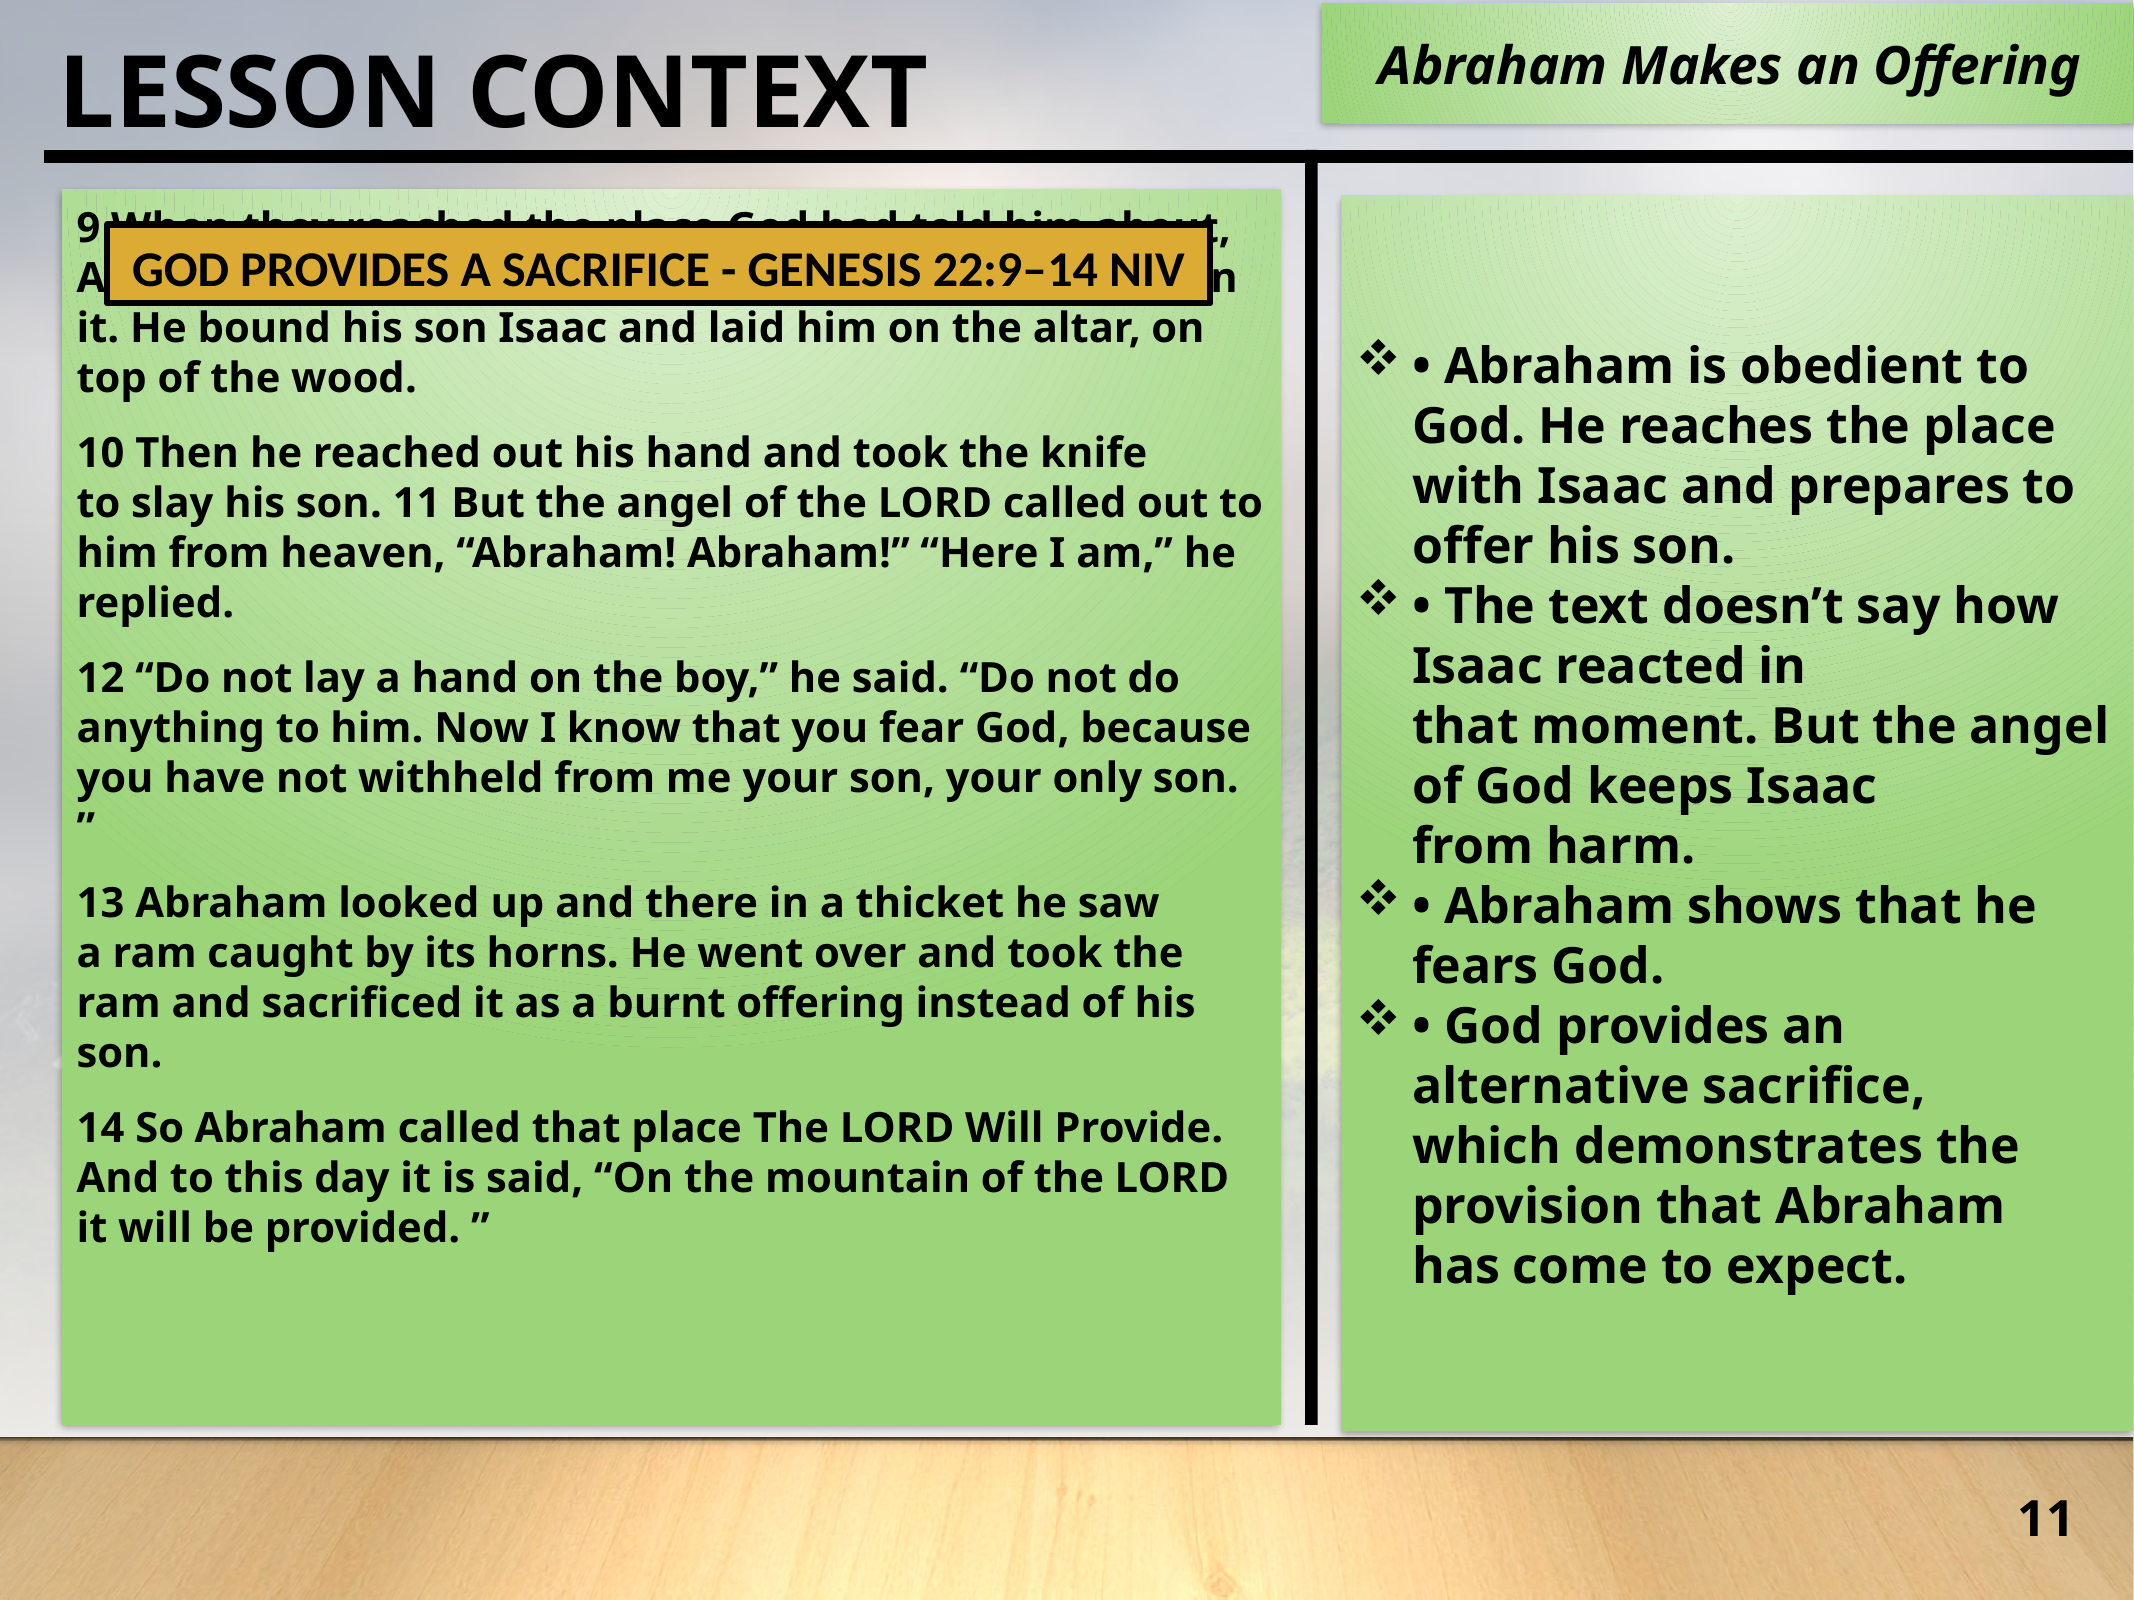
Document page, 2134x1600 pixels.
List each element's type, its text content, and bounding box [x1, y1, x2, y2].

text_box God Provides a Sacrifice - Genesis 22:9–14 NIV [107, 224, 1211, 304]
text_box Abraham Makes an Offering [1321, 3, 2134, 124]
text_box • Abraham is obedient to God. He reaches the place with Isaac and prepares to offer his son. • The text doesn’t say how Isaac reacted in that moment. But the angel of God keeps Isaac from harm. • Abraham shows that he fears God. • God provides an alternative sacrifice, which demonstrates the provision that Abraham has come to expect. [1341, 195, 2134, 1432]
text_box [0, 0, 2134, 75]
picture [0, 1437, 2134, 1600]
text_box LESSON CONTEXT [43, 75, 1502, 150]
text_box 9 When they reached the place God had told him about, Abraham built an altar there and arranged the wood on it. He bound his son Isaac and laid him on the altar, on top of the wood. 10 Then he reached out his hand and took the knife to slay his son. 11 But the angel of the LORD called out to him from heaven, “Abraham! Abraham!” “Here I am,” he replied. 12 “Do not lay a hand on the boy,” he said. “Do not do anything to him. Now I know that you fear God, because you have not withheld from me your son, your only son. ” 13 Abraham looked up and there in a thicket he saw a ram caught by its horns. He went over and took the ram and sacrificed it as a burnt offering instead of his son. 14 So Abraham called that place The LORD Will Provide. And to this day it is said, “On the mountain of the LORD it will be provided. ” [62, 189, 1282, 1425]
text_box 11 [2003, 1479, 2109, 1597]
